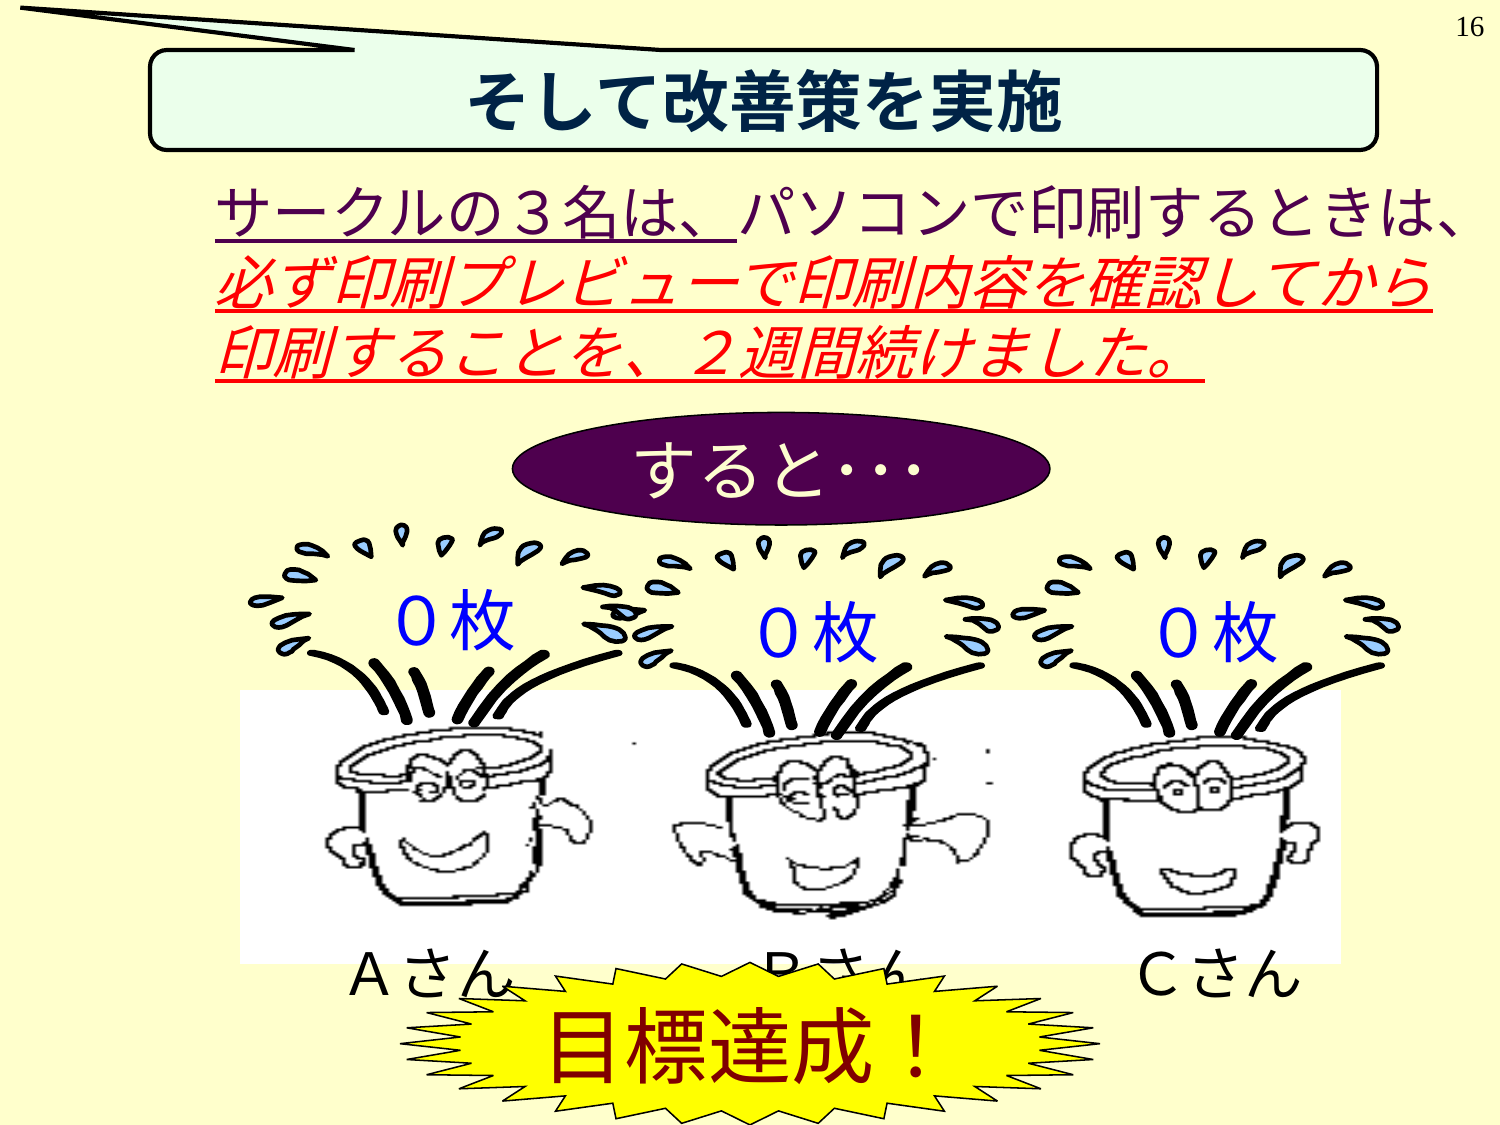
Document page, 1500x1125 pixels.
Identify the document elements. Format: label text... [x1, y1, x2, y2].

text_box そして改善策を実施 [20, 7, 1378, 150]
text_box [240, 690, 1366, 1016]
text_box すると･･･ [512, 412, 1050, 523]
text_box 目標達成！ [399, 1024, 1100, 1125]
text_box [249, 524, 1401, 738]
slide_number 16 [1187, 0, 1500, 75]
text_box サークルの３名は、パソコンで印刷するときは、 必ず印刷プレビューで印刷内容を確認してから 印刷することを、２週間続けました。 [200, 162, 1450, 400]
